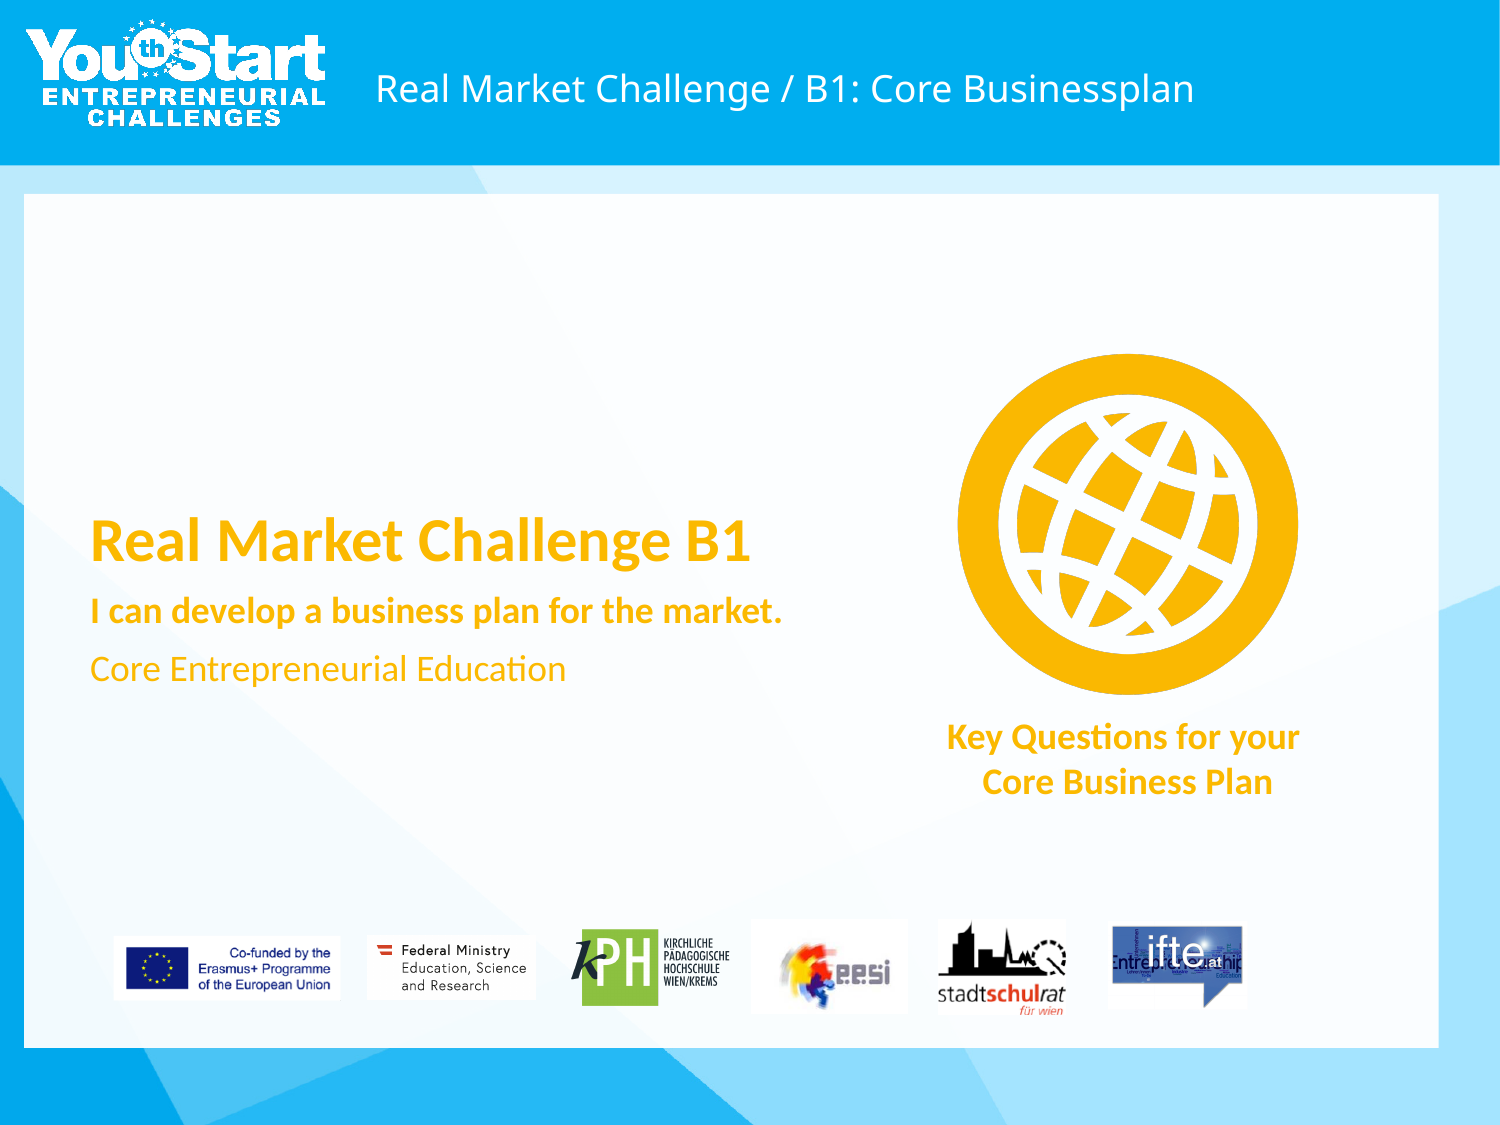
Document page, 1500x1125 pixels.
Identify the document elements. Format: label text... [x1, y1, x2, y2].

picture [132, 29, 210, 81]
text_box Real Market Challenge / B1: Core Businessplan [0, 0, 1500, 168]
picture [161, 89, 175, 104]
picture [63, 89, 78, 104]
text_box [22, 192, 1441, 1050]
picture [276, 36, 324, 80]
picture [266, 110, 279, 126]
text_box Key Questions for your Core Business Plan [820, 704, 1436, 810]
picture [204, 110, 219, 126]
picture [0, 168, 1500, 1125]
picture [44, 89, 57, 104]
picture [262, 89, 275, 104]
picture [103, 46, 137, 80]
picture [123, 89, 136, 104]
picture [211, 36, 270, 80]
text_box Real Market Challenge B1 I can develop a business plan for the market. Core Entrepreneurial Education [75, 300, 919, 887]
picture [247, 110, 260, 126]
picture [129, 110, 146, 126]
picture [151, 110, 163, 126]
picture [181, 89, 194, 104]
picture [64, 46, 100, 80]
picture [168, 110, 180, 126]
picture [142, 89, 155, 104]
picture [186, 110, 199, 126]
picture [901, 298, 1355, 753]
picture [240, 89, 255, 105]
picture [27, 30, 75, 79]
picture [313, 89, 324, 104]
picture [226, 110, 241, 126]
picture [292, 89, 307, 104]
picture [222, 89, 234, 104]
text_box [113, 919, 1248, 1015]
picture [89, 110, 103, 126]
picture [104, 89, 117, 104]
picture [83, 89, 98, 104]
picture [200, 89, 214, 104]
picture [109, 110, 124, 126]
